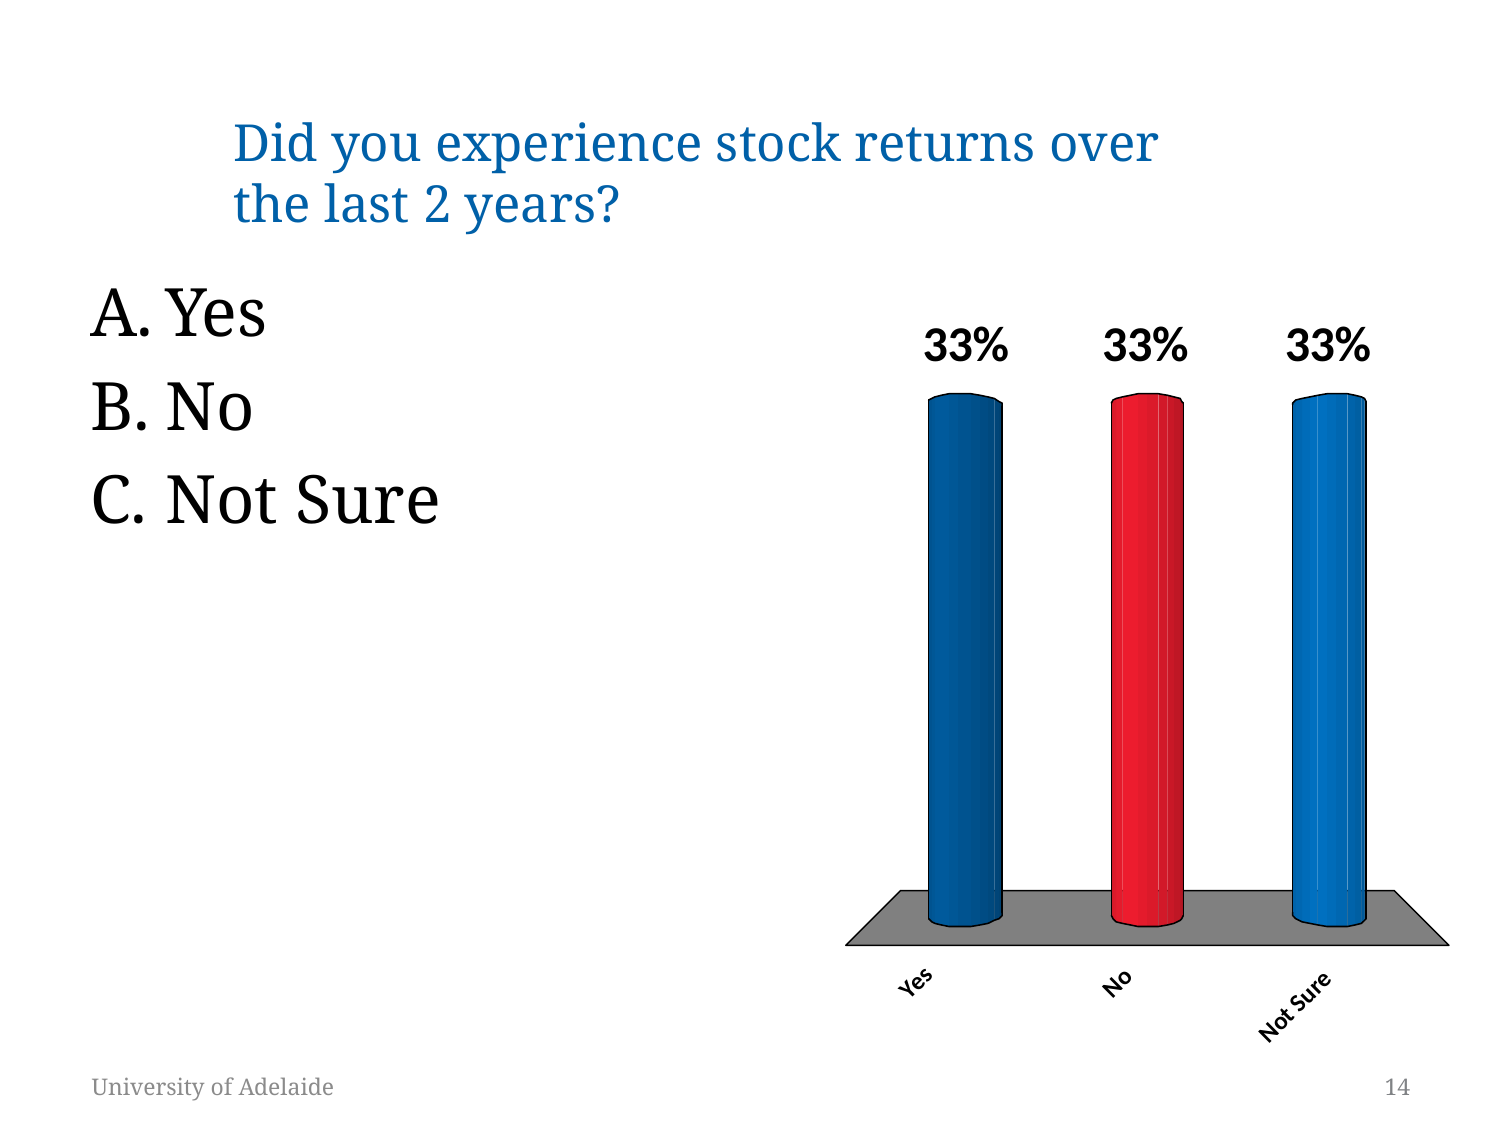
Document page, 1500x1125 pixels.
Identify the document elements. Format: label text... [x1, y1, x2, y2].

title Did you experience stock returns over the last 2 years? [218, 101, 1236, 242]
list Yes No Not Sure [75, 262, 737, 1036]
footer University of Adelaide [76, 1057, 552, 1118]
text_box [739, 262, 1490, 1107]
